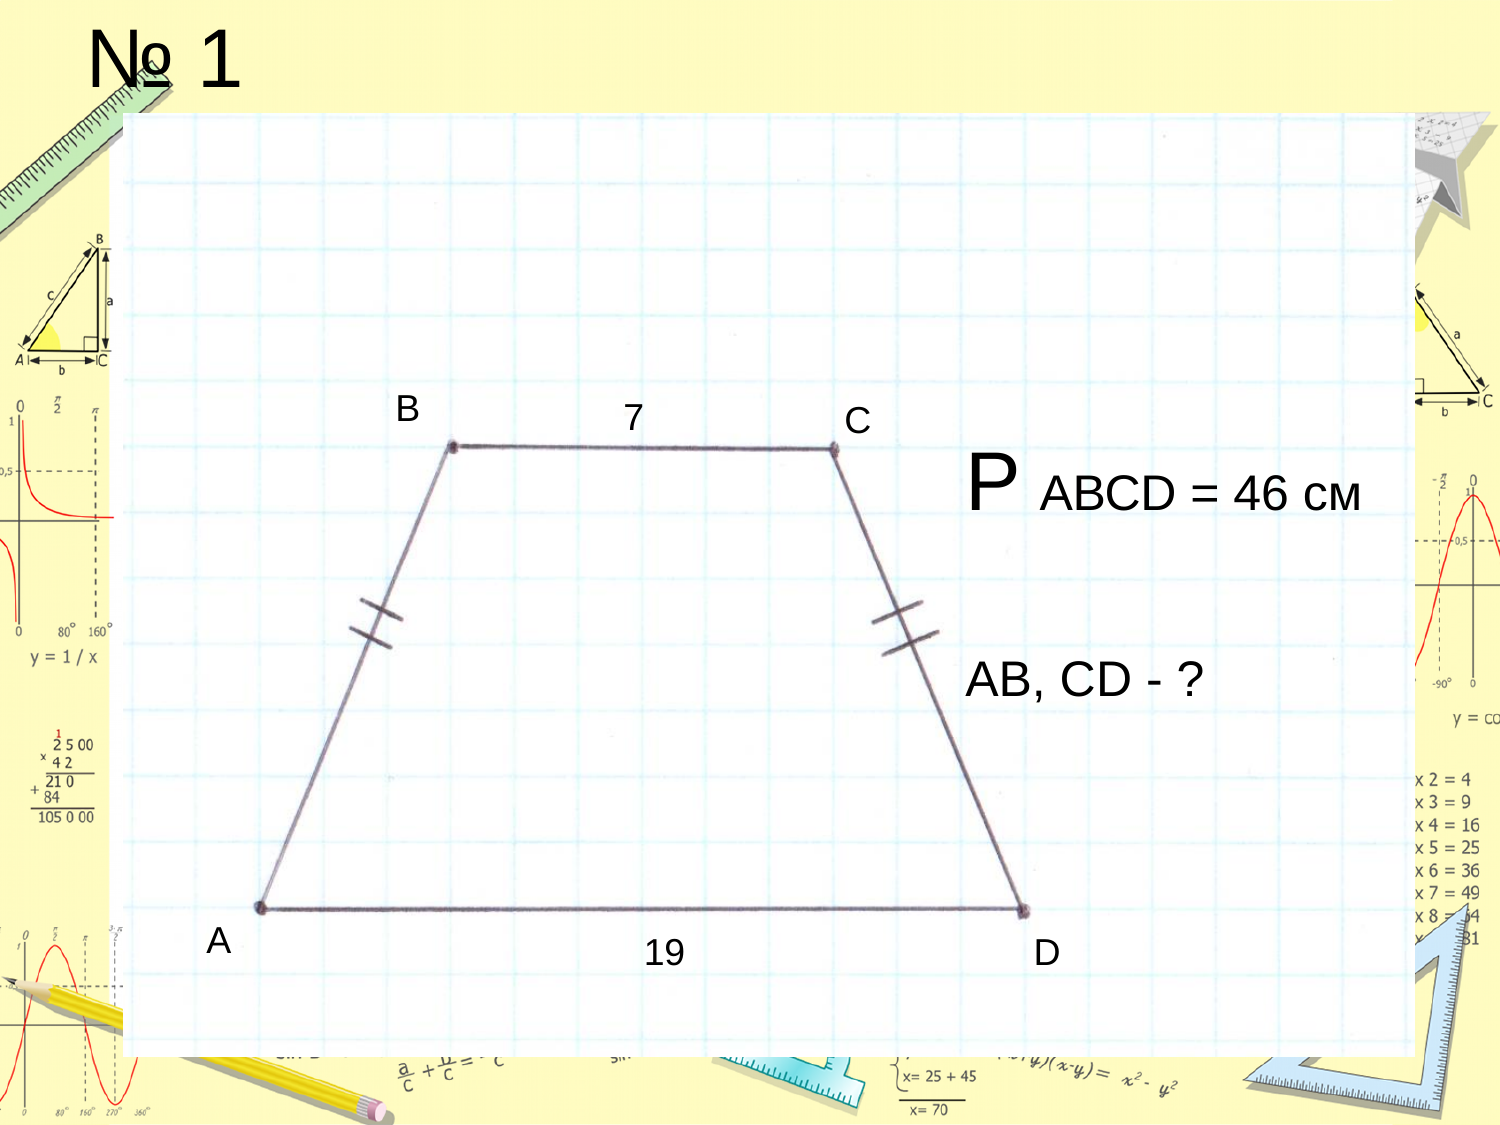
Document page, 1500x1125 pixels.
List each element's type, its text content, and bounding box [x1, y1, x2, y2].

title № 1 [70, 0, 1421, 108]
picture [0, 0, 1500, 1125]
